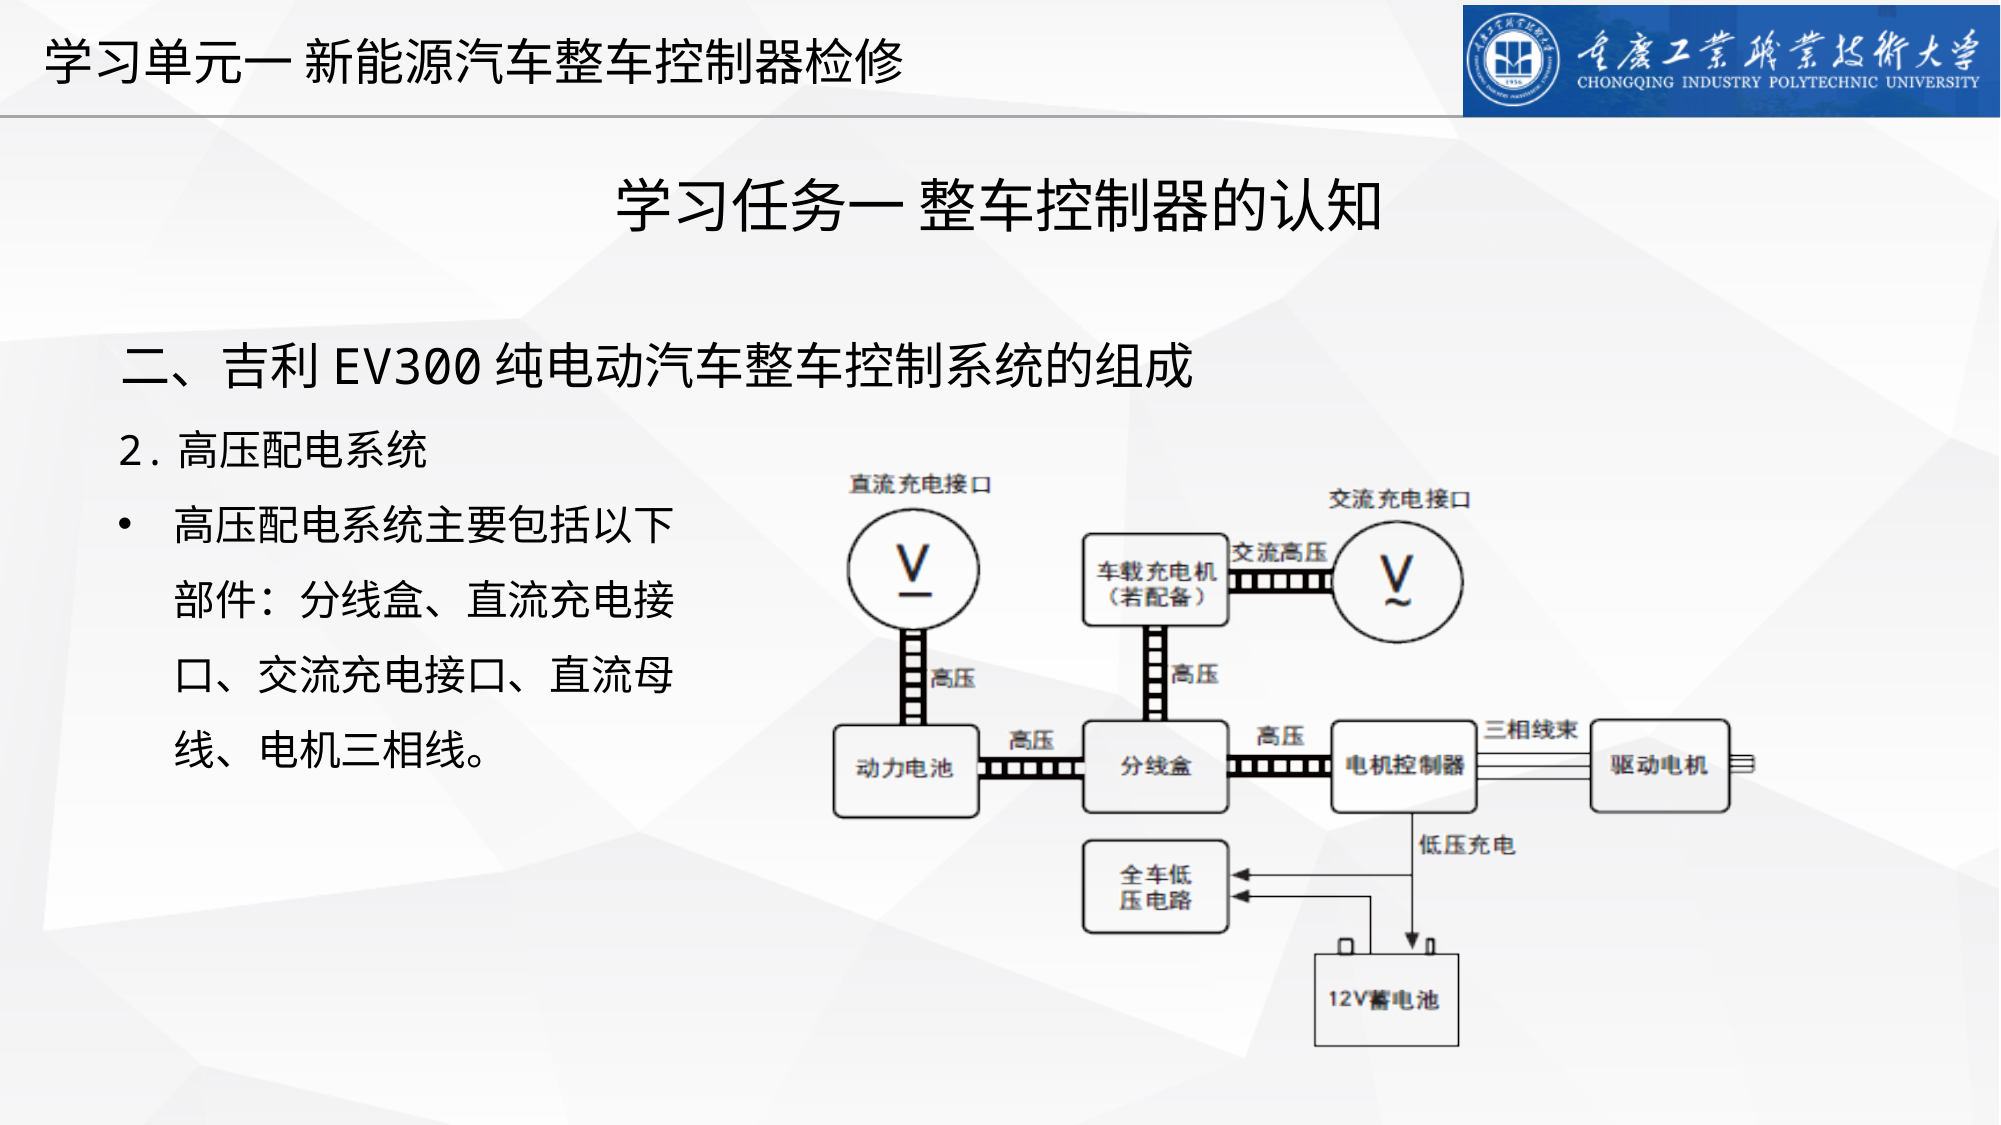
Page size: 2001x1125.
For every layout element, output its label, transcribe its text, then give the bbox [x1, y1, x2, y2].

picture [0, 0, 2001, 117]
text_box 二、吉利EV300纯电动汽车整车控制系统的组成 [105, 297, 1533, 402]
text_box 2.高压配电系统 高压配电系统主要包括以下部件：分线盒、直流充电接口、交流充电接口、直流母线、电机三相线。 [102, 391, 713, 781]
text_box 学习任务一 整车控制器的认知 [433, 161, 1567, 247]
picture [0, 118, 1999, 1125]
